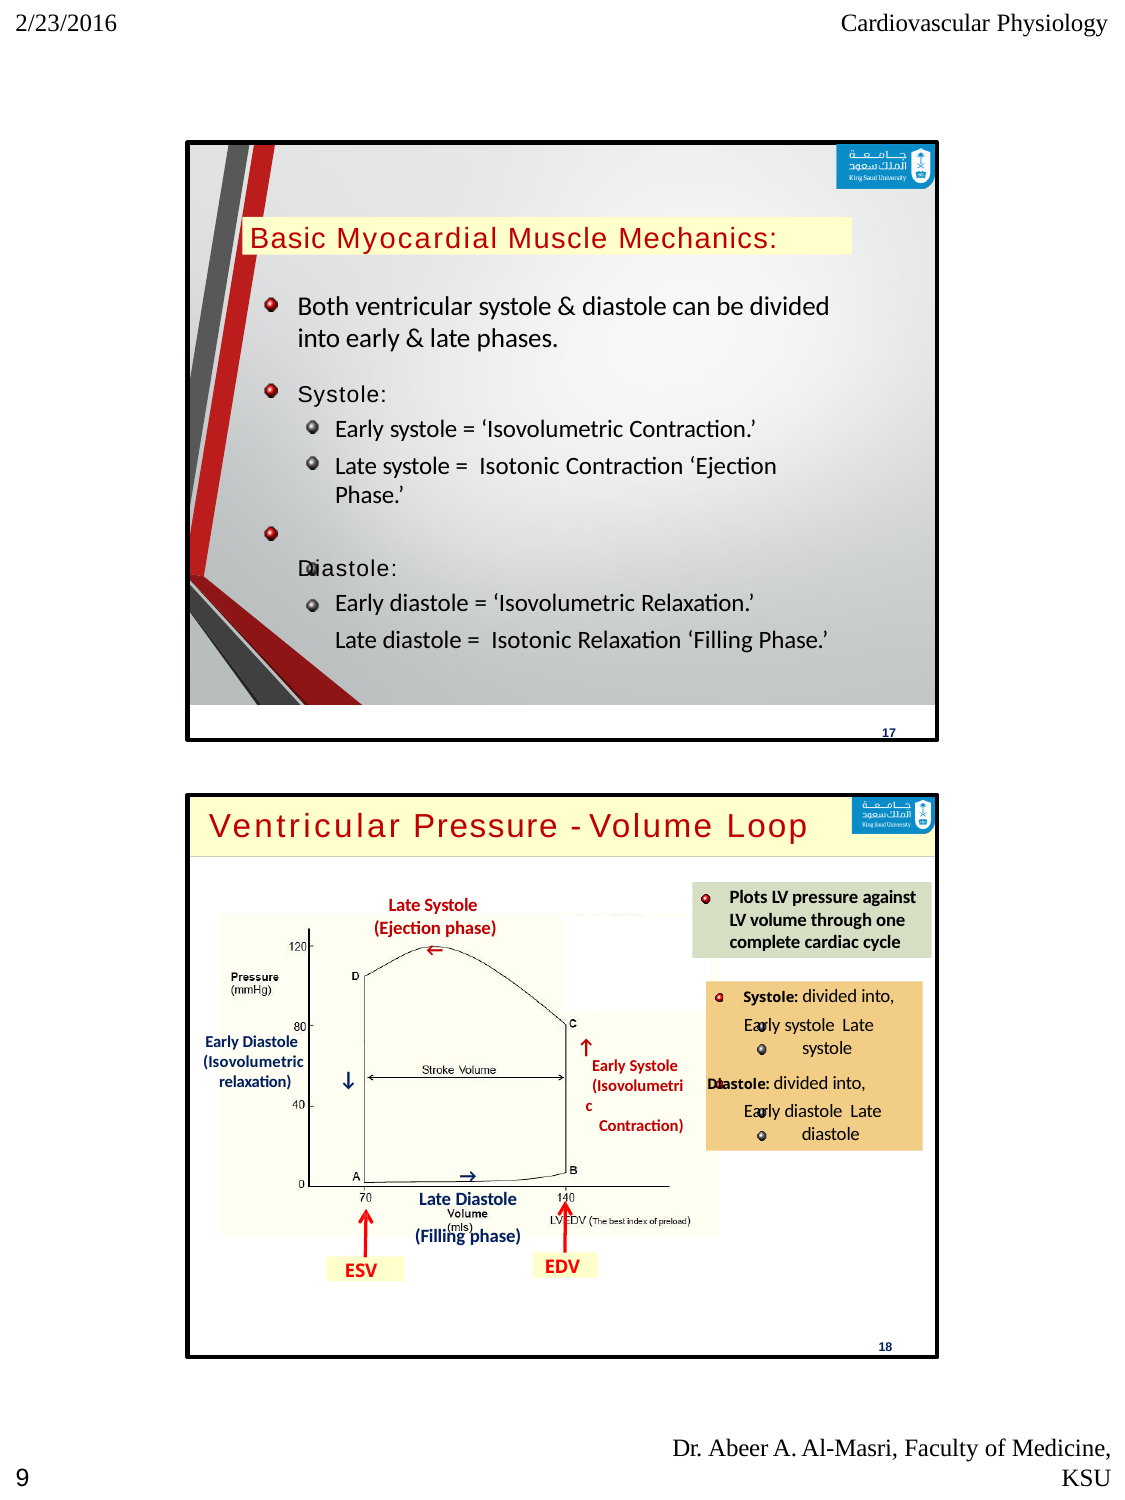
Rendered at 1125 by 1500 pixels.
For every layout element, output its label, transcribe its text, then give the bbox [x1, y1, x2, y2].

text_box 2/23/2016 [13, 6, 119, 37]
text_box [836, 144, 935, 189]
text_box Both ventricular systole & diastole can be divided into early & late phases. Systole: Early systole = ‘Isovolumetric Contraction.’ Late systole = Isotonic Contraction ‘Ejection Phase.’ Diastole: Early diastole = ‘Isovolumetric Relaxation.’ Late diastole = Isotonic Relaxation ‘Filling Phase.’ 17 [187, 142, 938, 741]
footer Dr. Abeer A. Al-Masri, Faculty of Medicine, KSU [663, 1434, 1113, 1500]
slide_number 1 [11, 1464, 34, 1500]
text_box [187, 794, 938, 1358]
text_box Cardiovascular Physiology [838, 6, 1113, 37]
